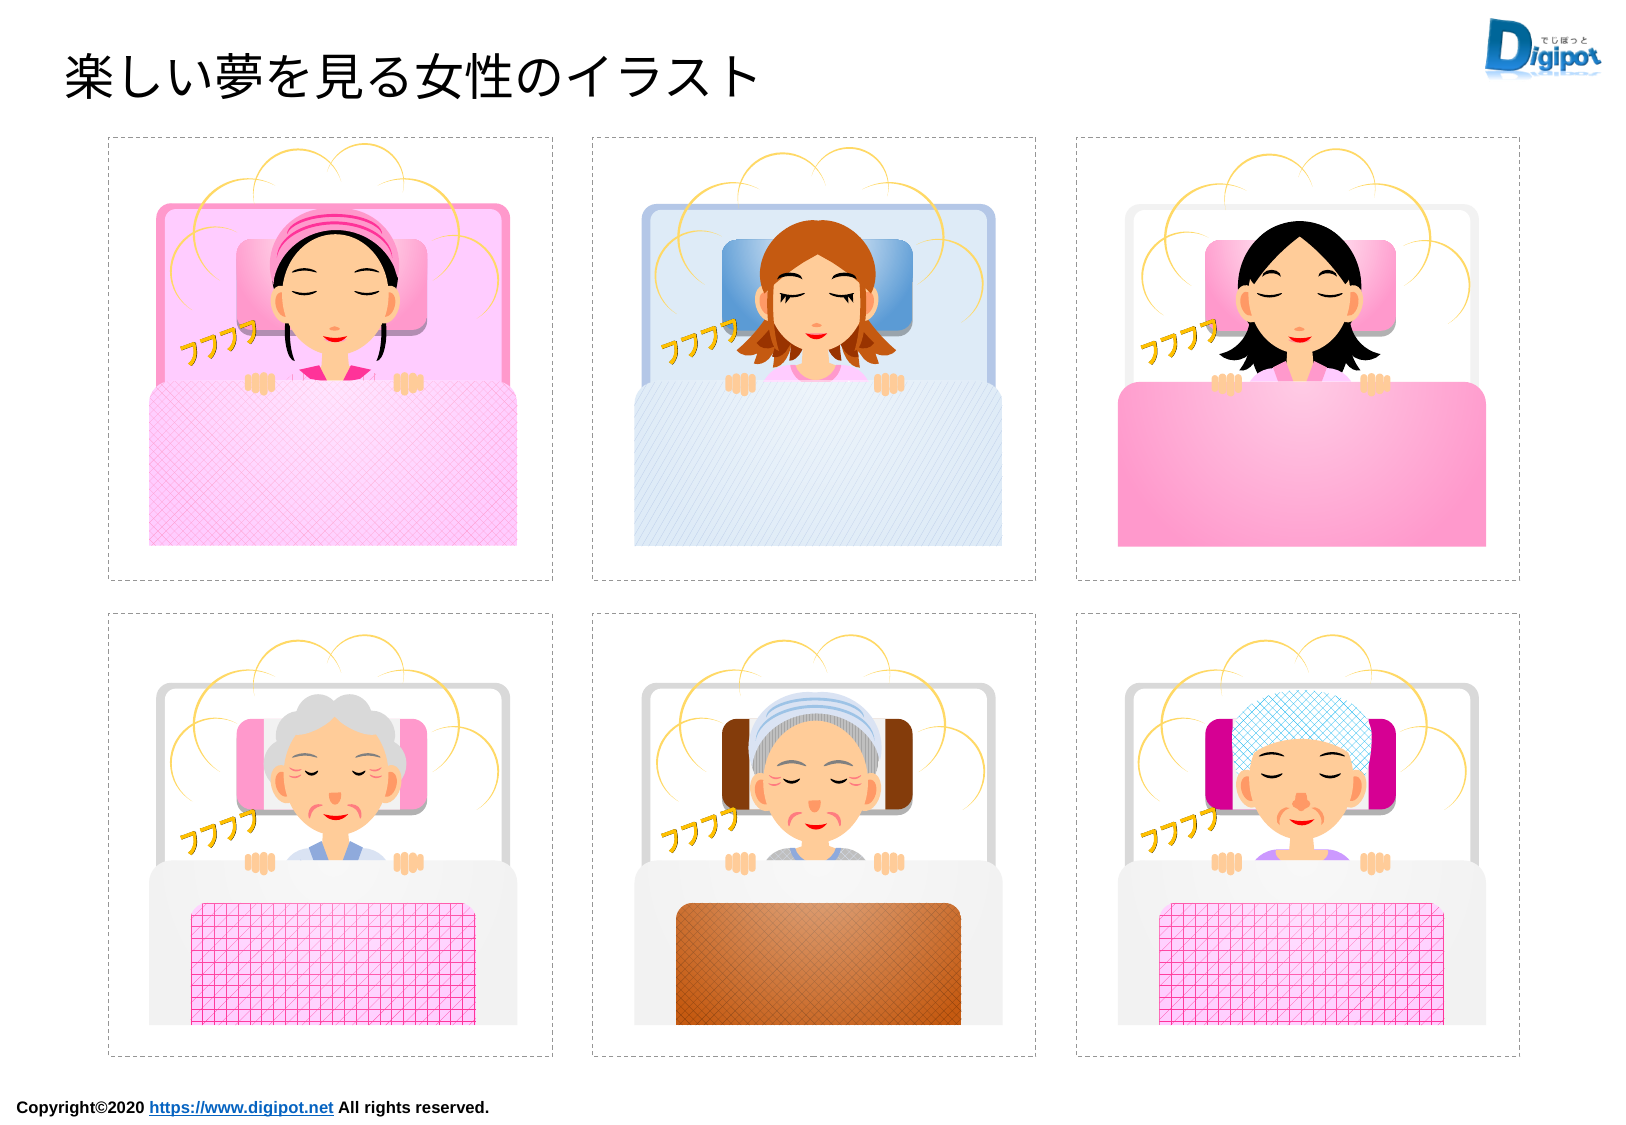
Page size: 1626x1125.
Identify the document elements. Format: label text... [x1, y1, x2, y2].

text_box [1117, 148, 1487, 547]
text_box 楽しい夢を見る女性のイラスト [49, 38, 779, 113]
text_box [149, 143, 518, 546]
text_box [1117, 634, 1487, 1026]
picture [1485, 18, 1602, 82]
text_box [634, 147, 1003, 547]
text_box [634, 634, 1003, 1026]
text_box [149, 634, 518, 1026]
